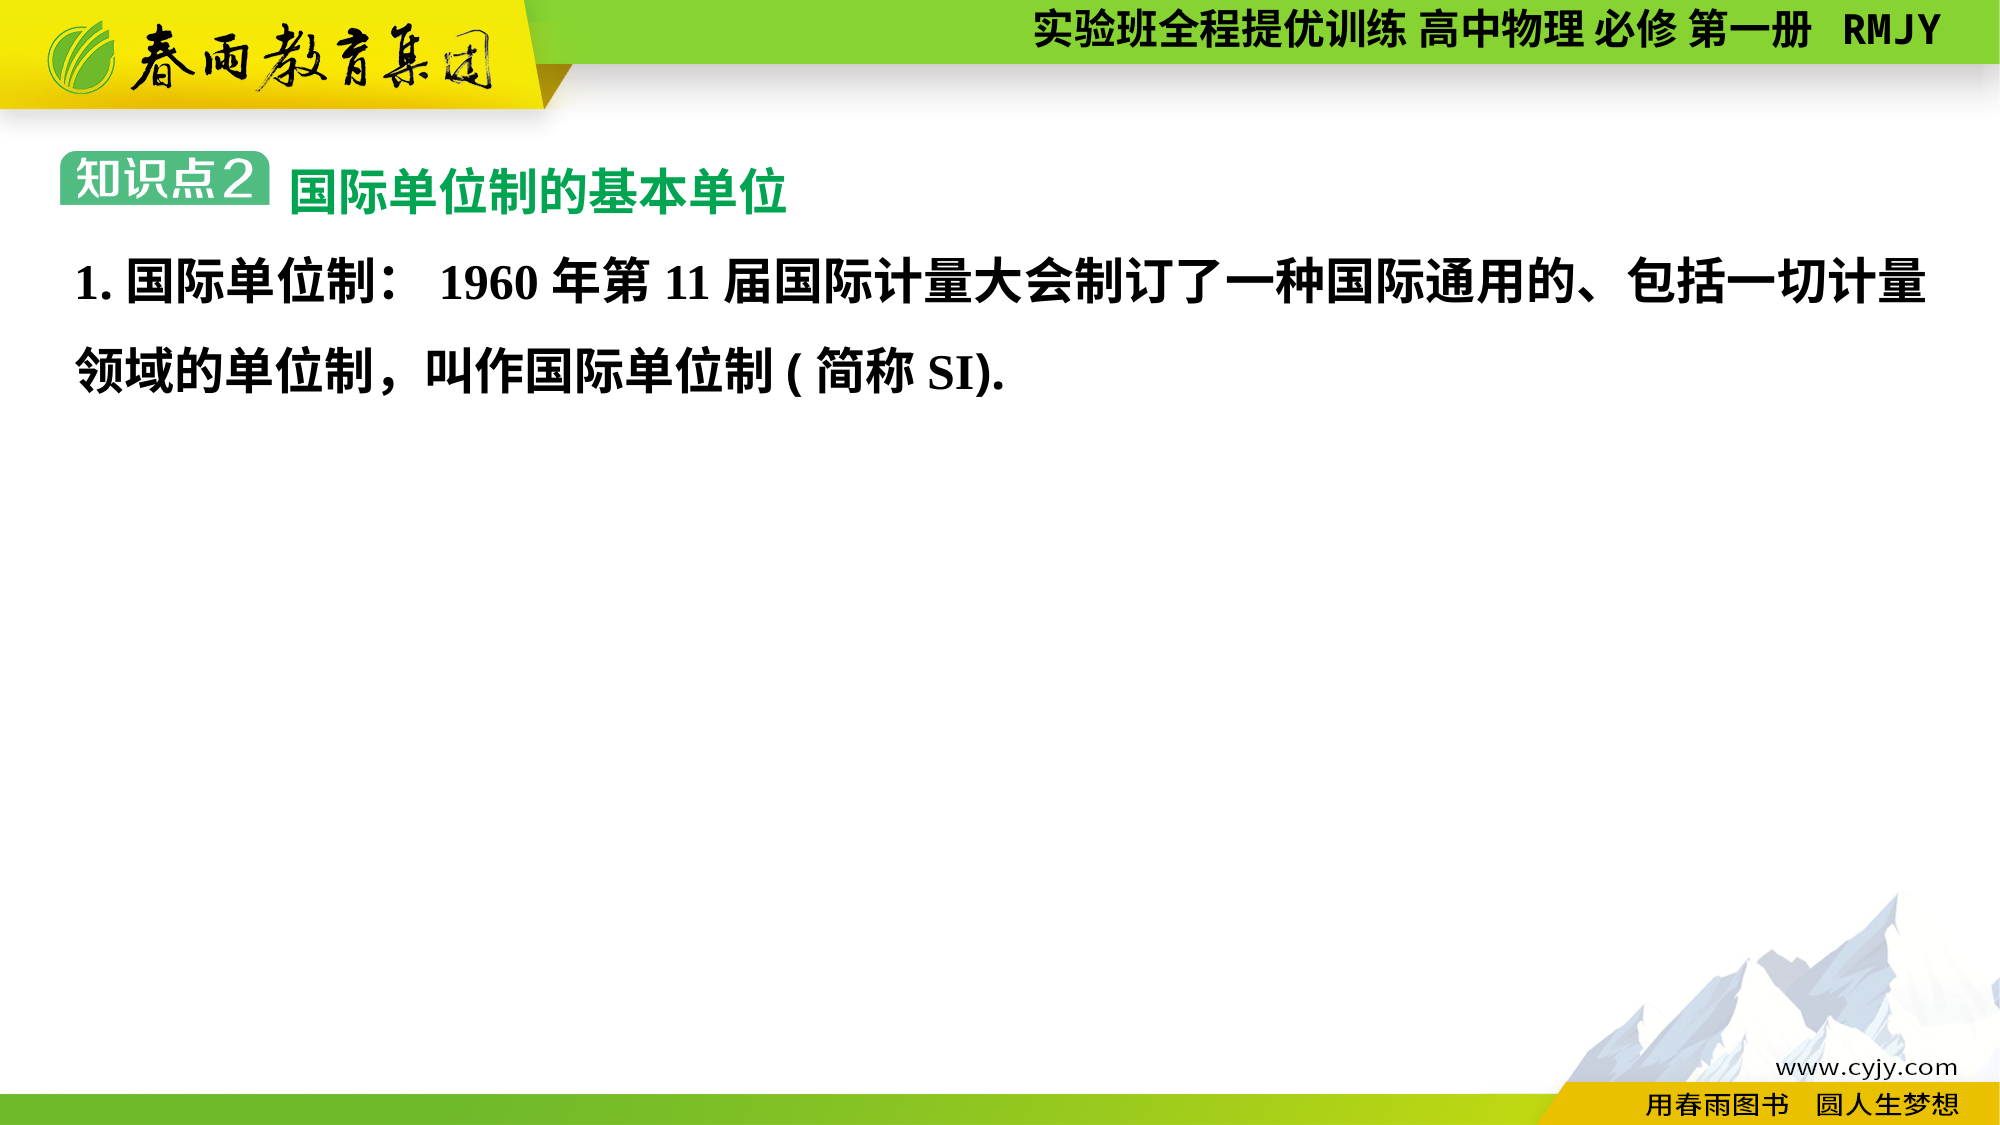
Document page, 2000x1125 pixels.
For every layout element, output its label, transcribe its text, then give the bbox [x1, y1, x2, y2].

picture [0, 0, 2000, 1125]
list 国际单位制的基本单位 1.国际单位制：1960年第11届国际计量大会制订了一种国际通用的、包括一切计量领域的单位制，叫作国际单位制(简称SI). [59, 122, 1944, 411]
